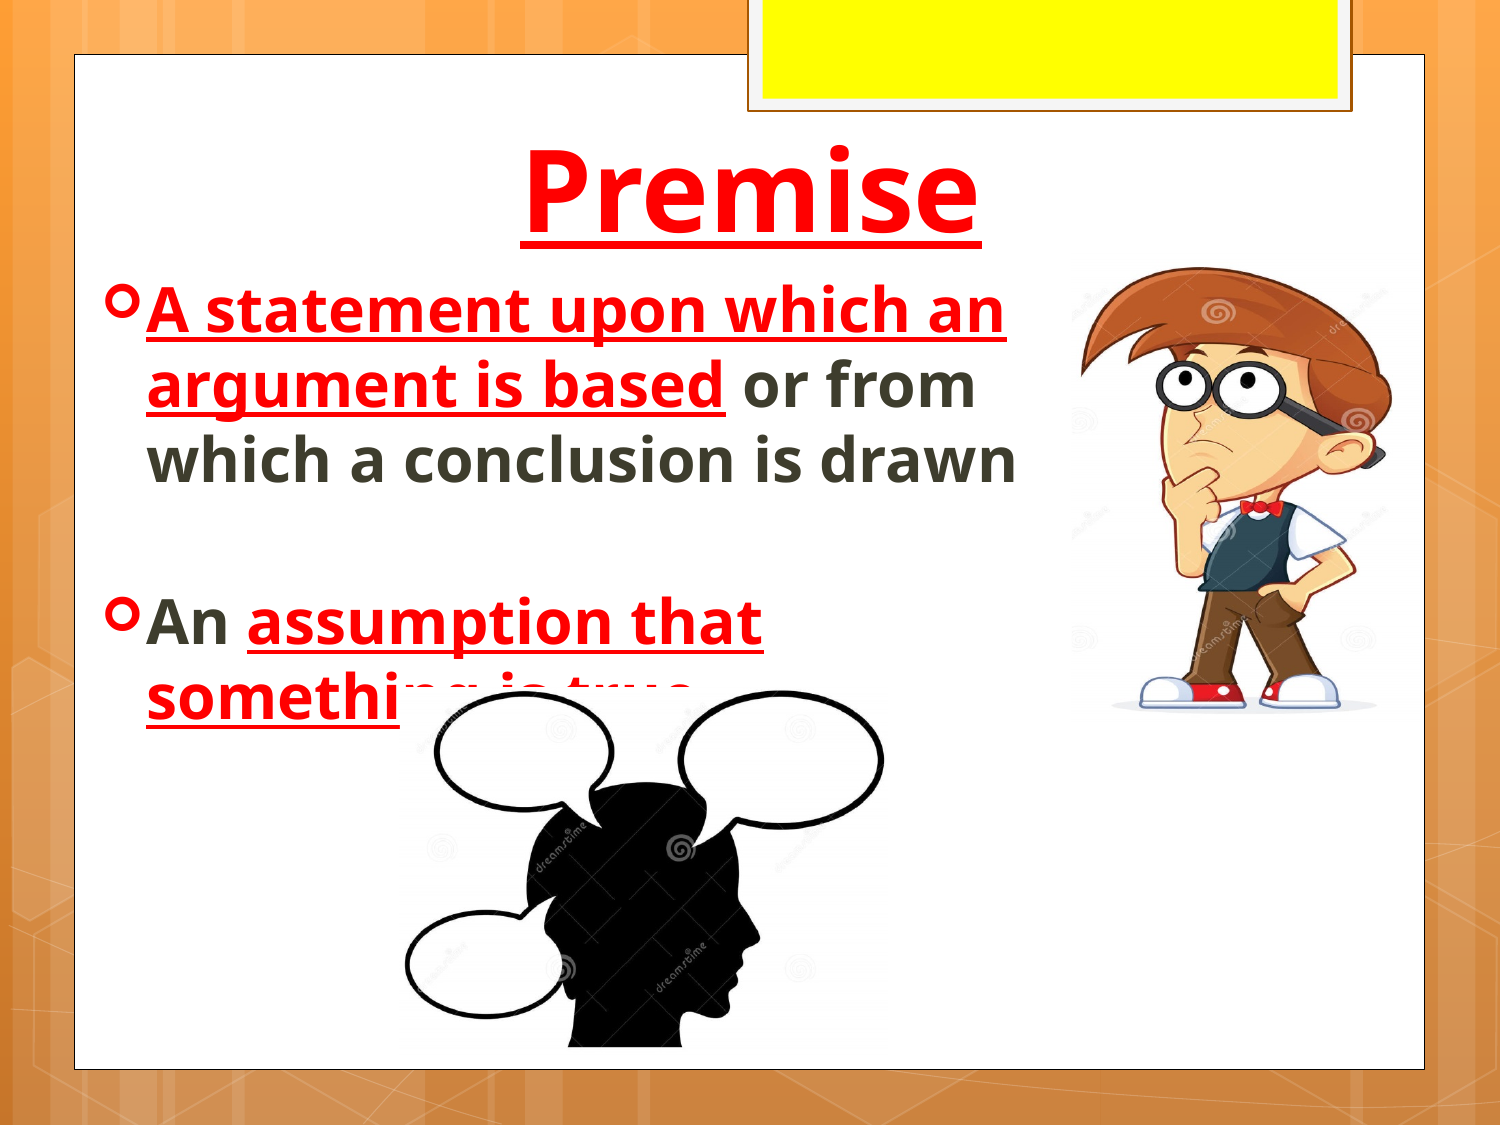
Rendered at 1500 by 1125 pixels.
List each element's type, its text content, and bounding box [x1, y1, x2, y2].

picture [399, 687, 888, 1057]
list A statement upon which an argument is based or from which a conclusion is drawn An assumption that something is true [75, 262, 1125, 839]
title Premise [174, 75, 1328, 262]
picture [1071, 249, 1421, 722]
